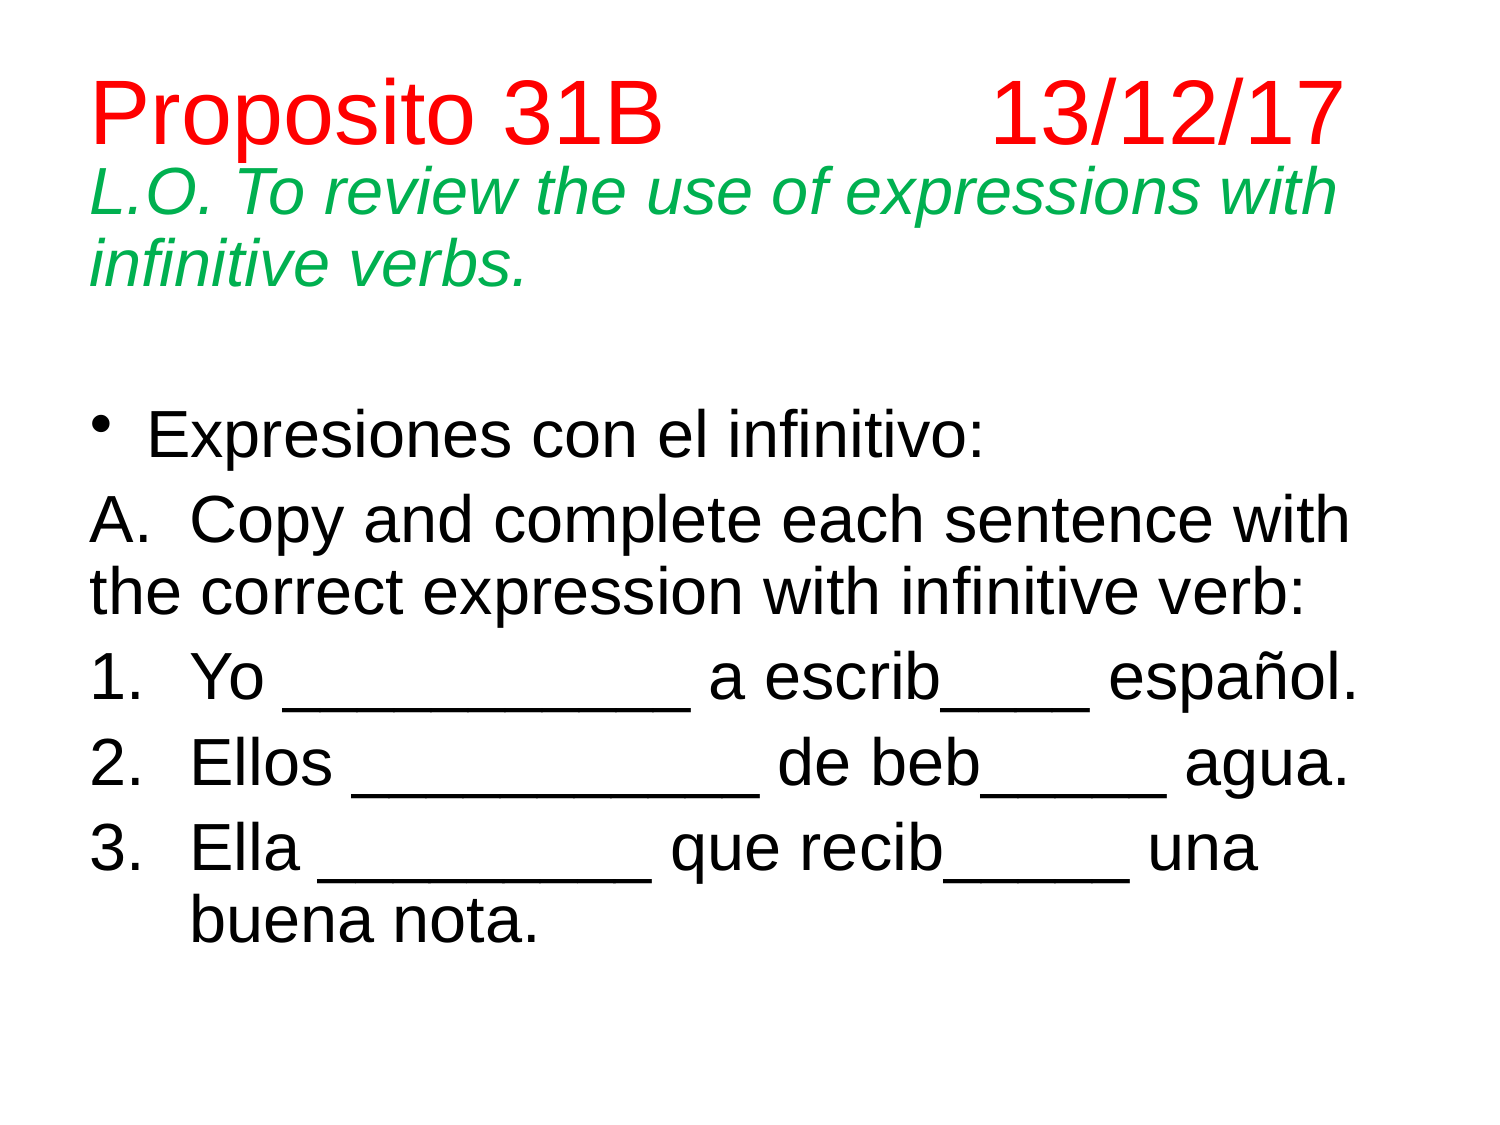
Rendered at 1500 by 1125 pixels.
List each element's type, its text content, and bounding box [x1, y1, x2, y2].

text_box L.O. To review the use of expressions with infinitive verbs. Expresiones con el infinitivo: A. Copy and complete each sentence with the correct expression with infinitive verb: Yo ___________ a escrib____ español. Ellos ___________ de beb_____ agua. Ella _________ que recib_____ una buena nota. [74, 149, 1425, 893]
text_box Proposito 31B 13/12/17 [74, 45, 1425, 149]
